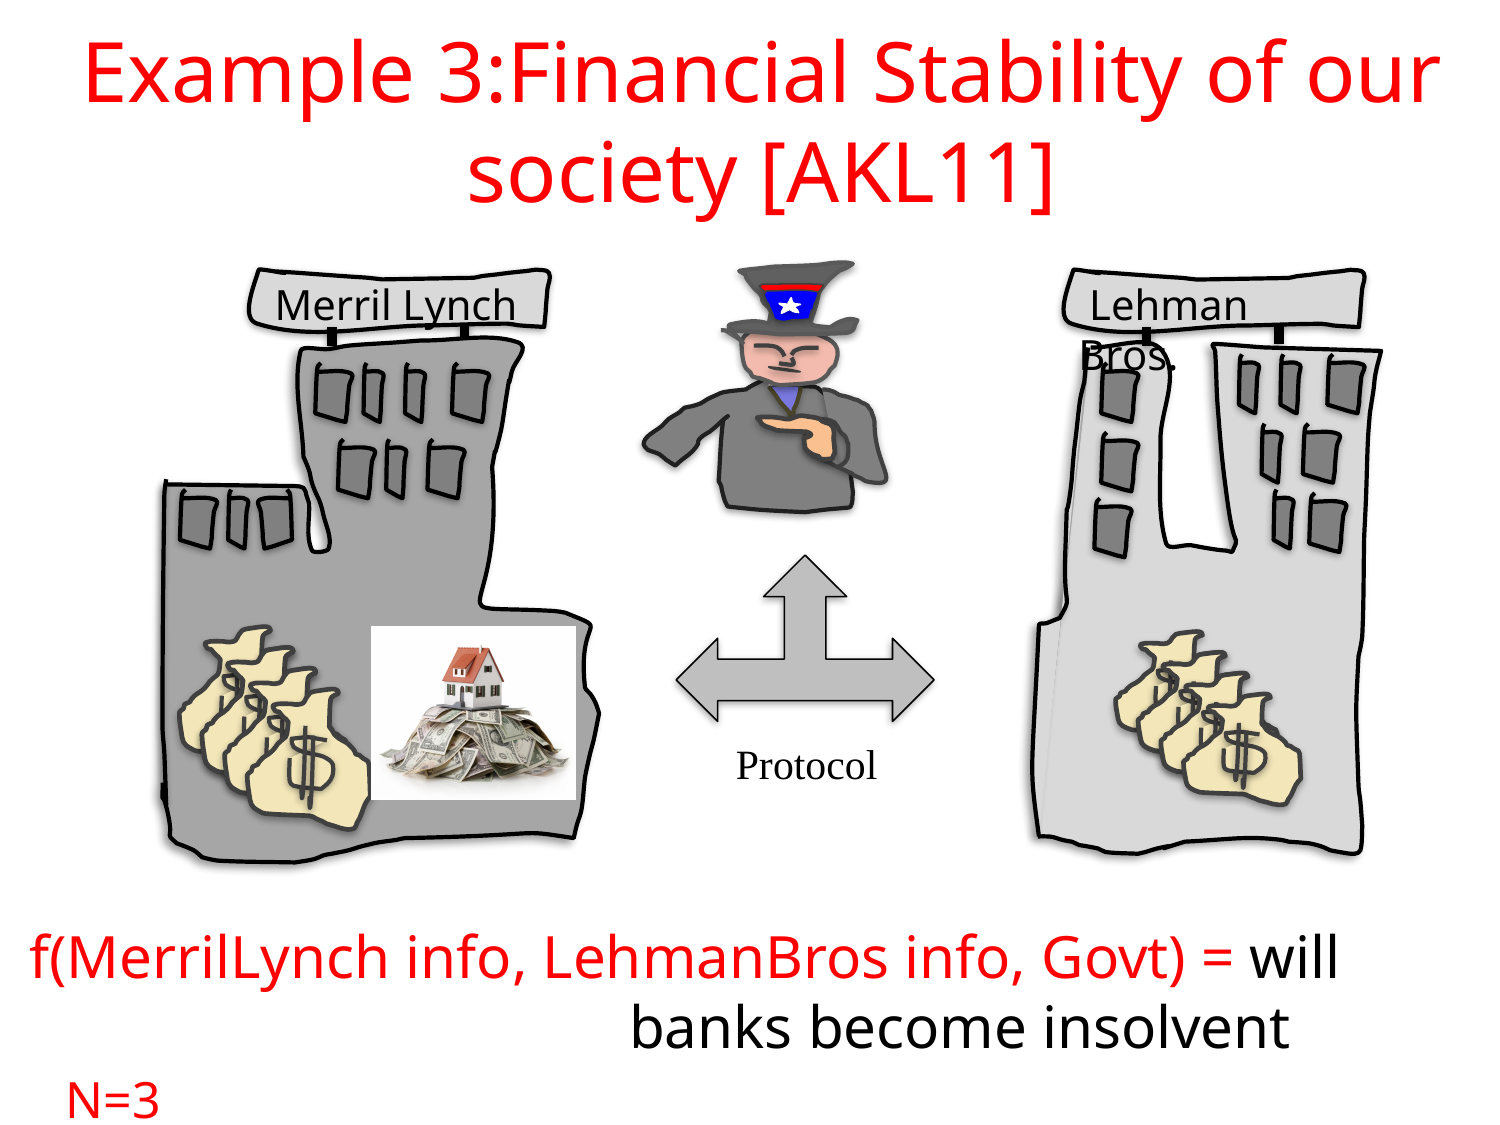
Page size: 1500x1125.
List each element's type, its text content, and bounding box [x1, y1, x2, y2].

text_box f(MerrilLynch info, LehmanBros info, Govt) = will banks become insolvent [14, 912, 1500, 1068]
text_box N=3 [51, 1061, 176, 1125]
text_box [162, 262, 1382, 863]
title Example 3:Financial Stability of our society [AKL11] [0, 24, 1500, 213]
